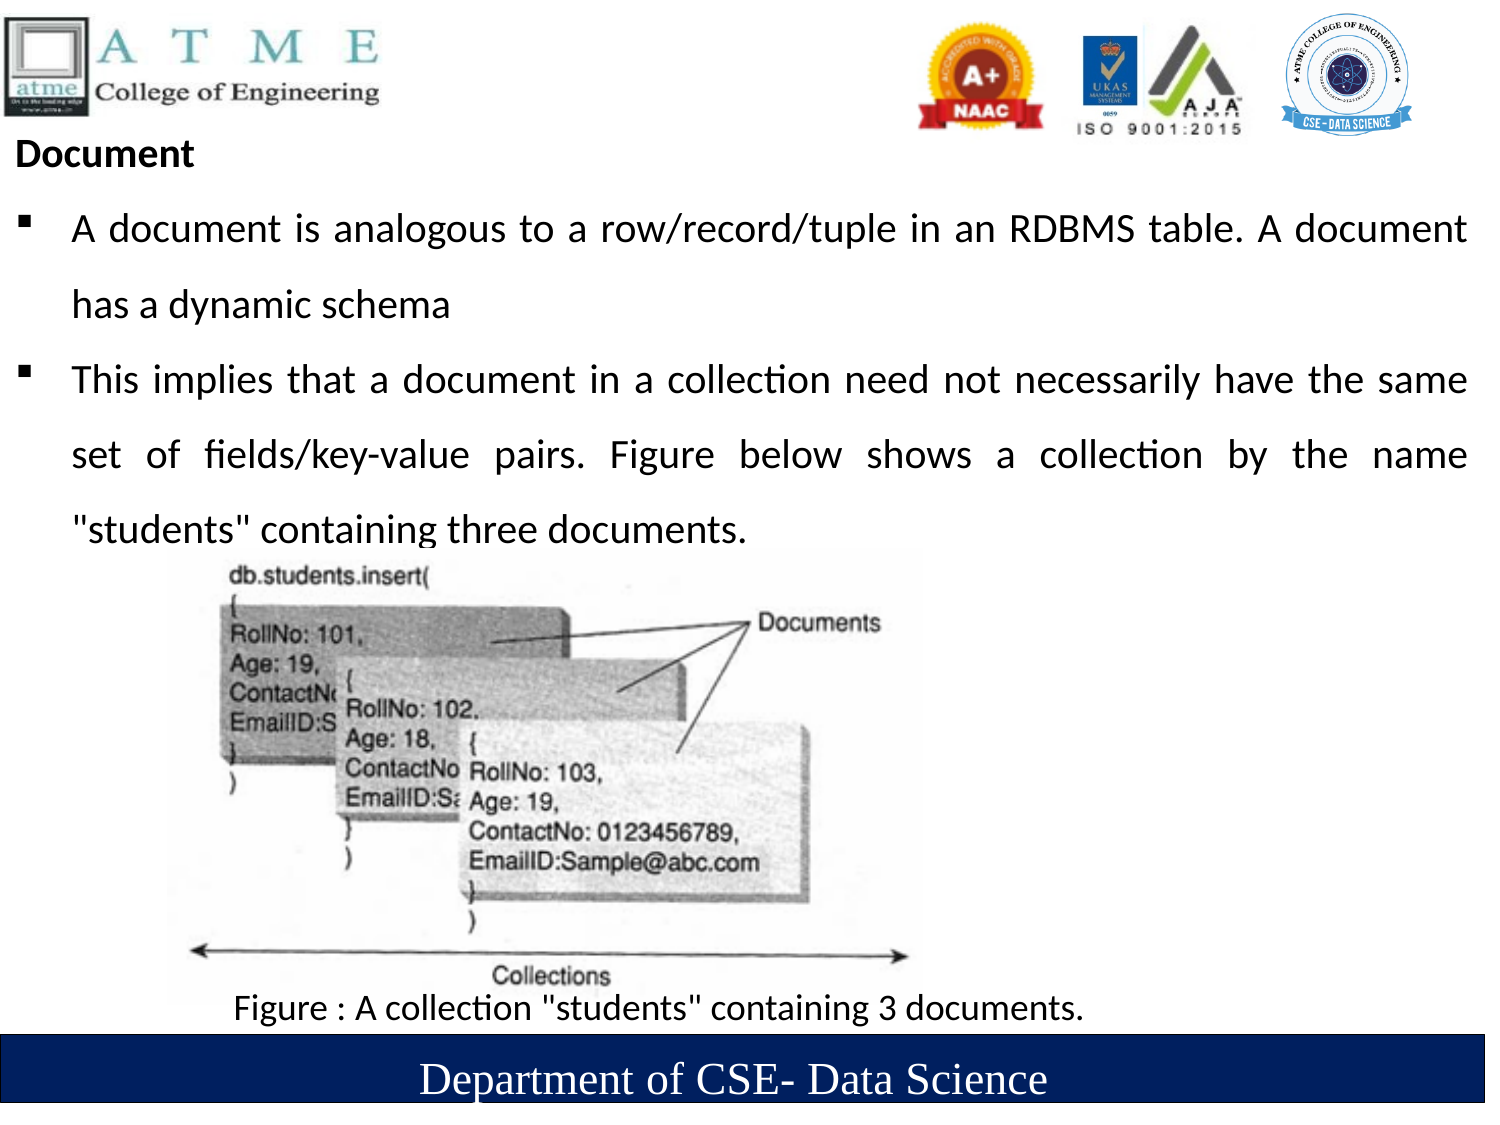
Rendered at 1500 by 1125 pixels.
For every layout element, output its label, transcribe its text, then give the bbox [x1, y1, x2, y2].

picture [0, 13, 383, 121]
list Document A document is analogous to a row/record/tuple in an RDBMS table. A document has a dynamic schema This implies that a document in a collection need not necessarily have the same set of fields/key-value pairs. Figure below shows a collection by the name "students" containing three documents. [0, 118, 1484, 966]
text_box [0, 1033, 1486, 1104]
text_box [1061, 16, 1256, 146]
text_box Figure : A collection "students" containing 3 documents. [218, 975, 1333, 1032]
picture [167, 548, 923, 1006]
picture [1281, 9, 1412, 140]
picture [903, 20, 1058, 151]
